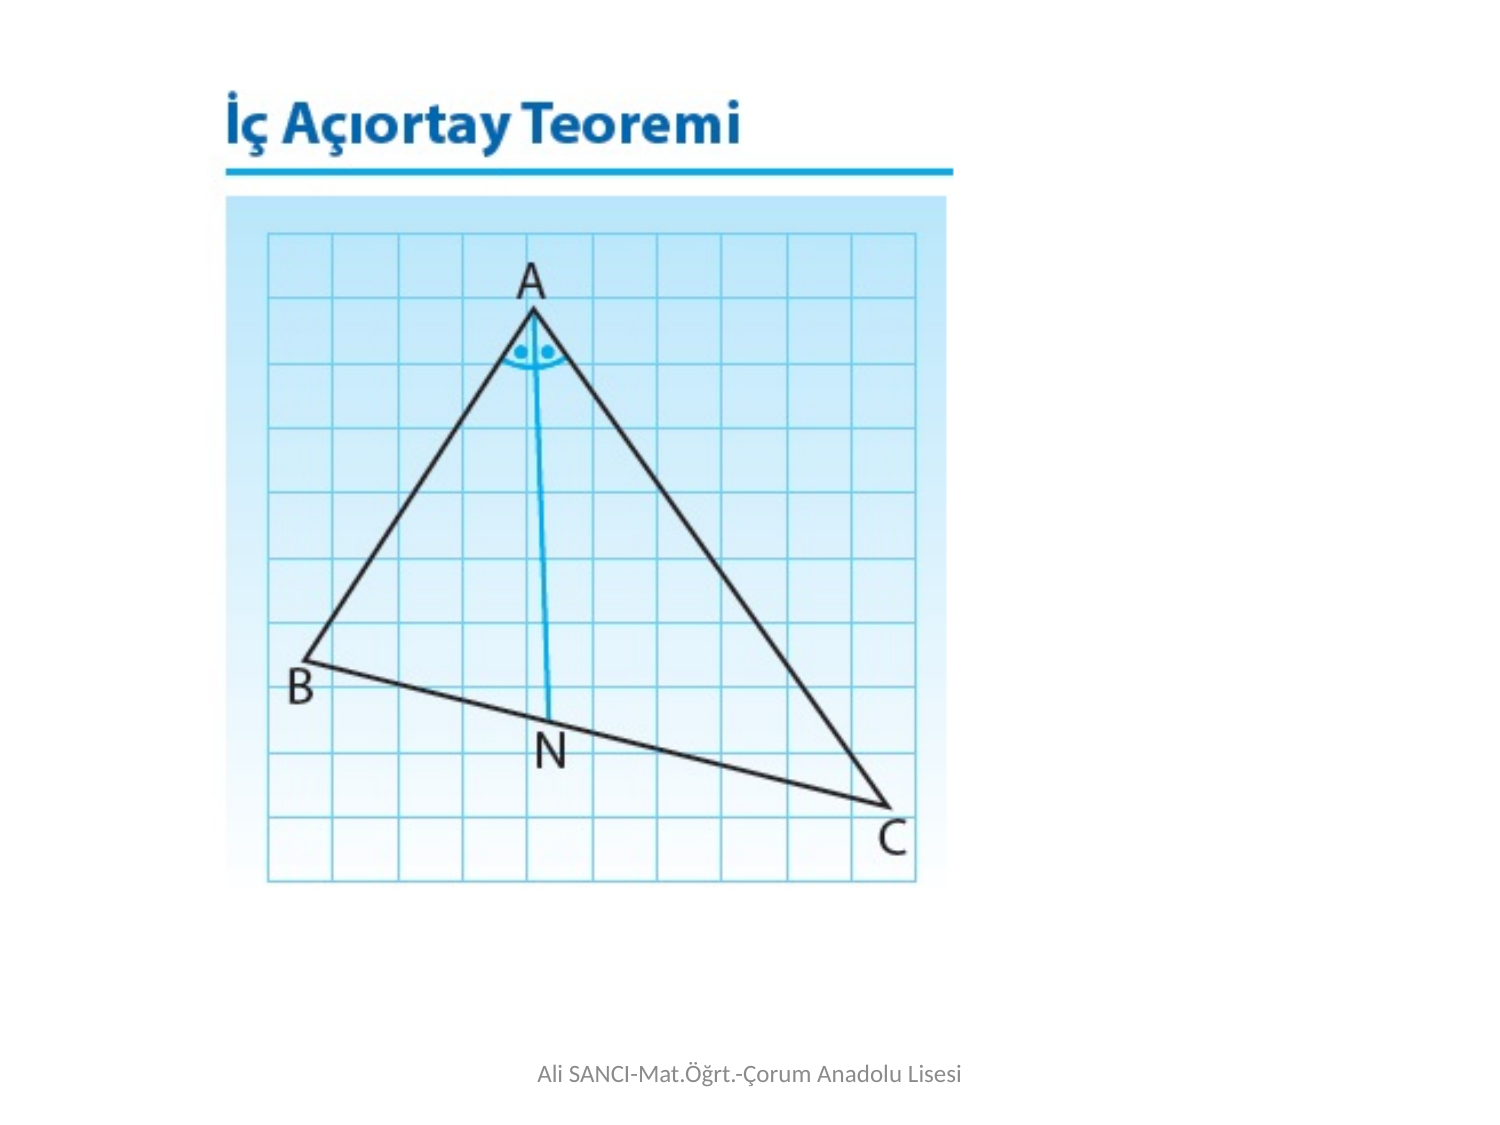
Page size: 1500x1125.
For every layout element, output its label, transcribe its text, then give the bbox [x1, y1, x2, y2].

footer Ali SANCI-Mat.Öğrt.-Çorum Anadolu Lisesi [512, 1042, 988, 1103]
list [206, 89, 1034, 936]
